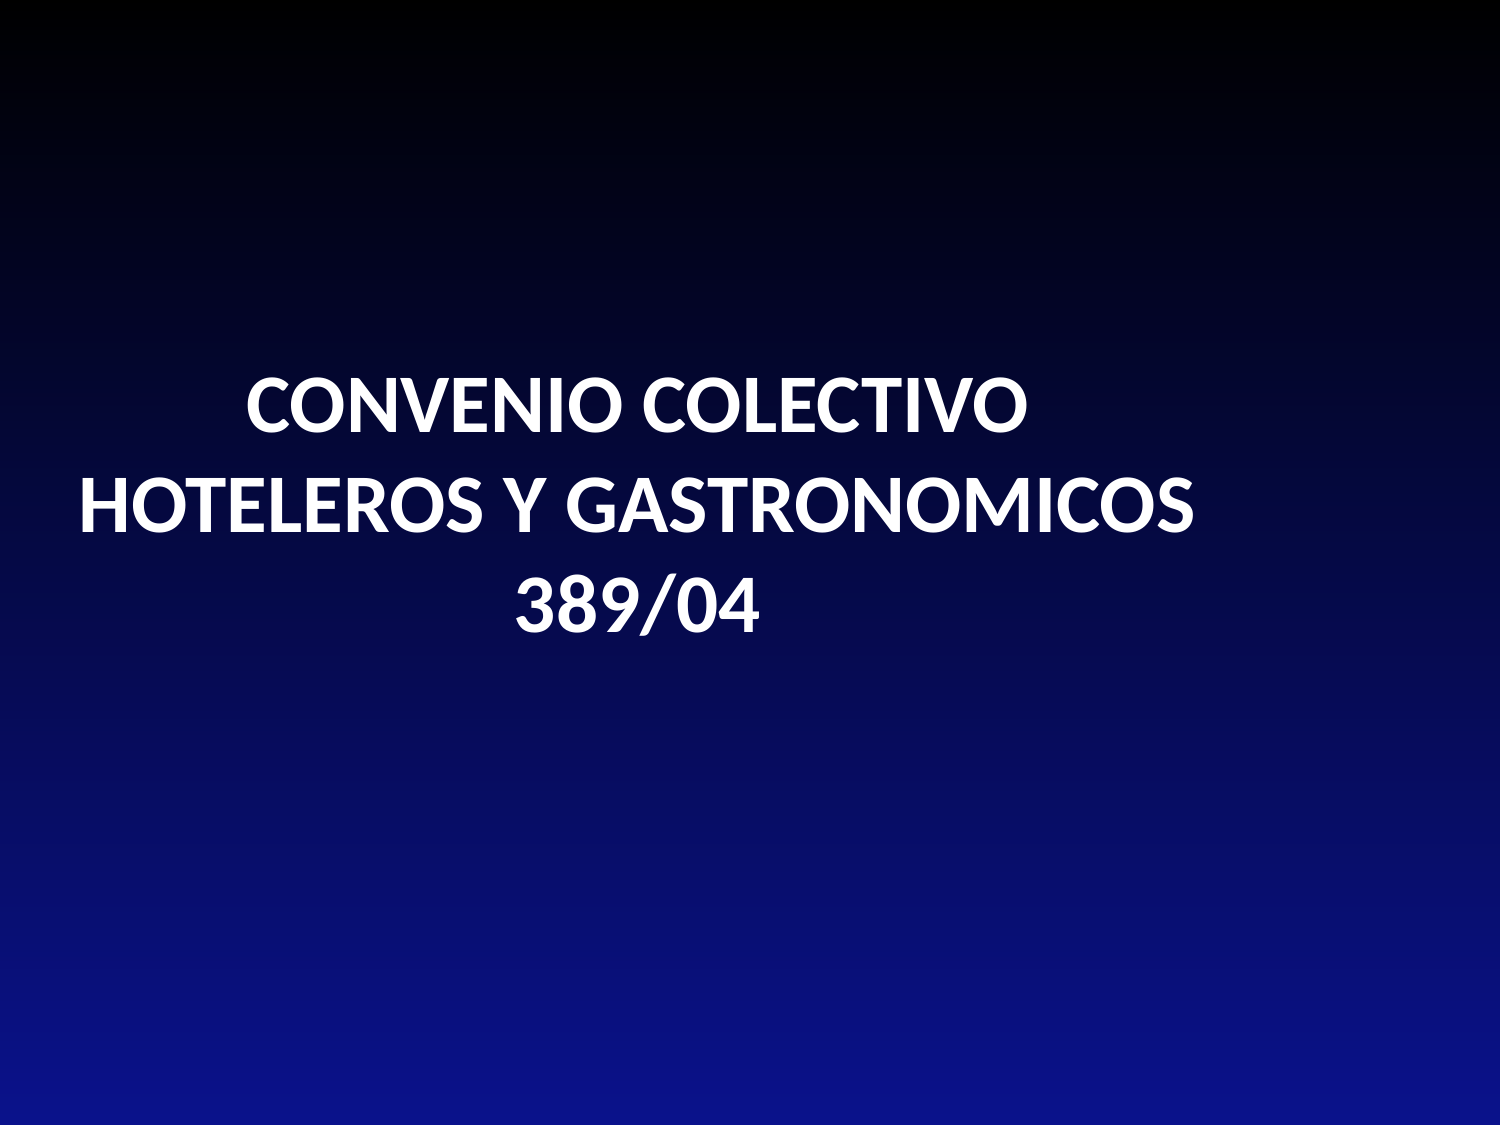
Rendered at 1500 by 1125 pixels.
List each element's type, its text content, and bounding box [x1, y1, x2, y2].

title CONVENIO COLECTIVO HOTELEROS Y GASTRONOMICOS 389/04 [0, 349, 1276, 847]
